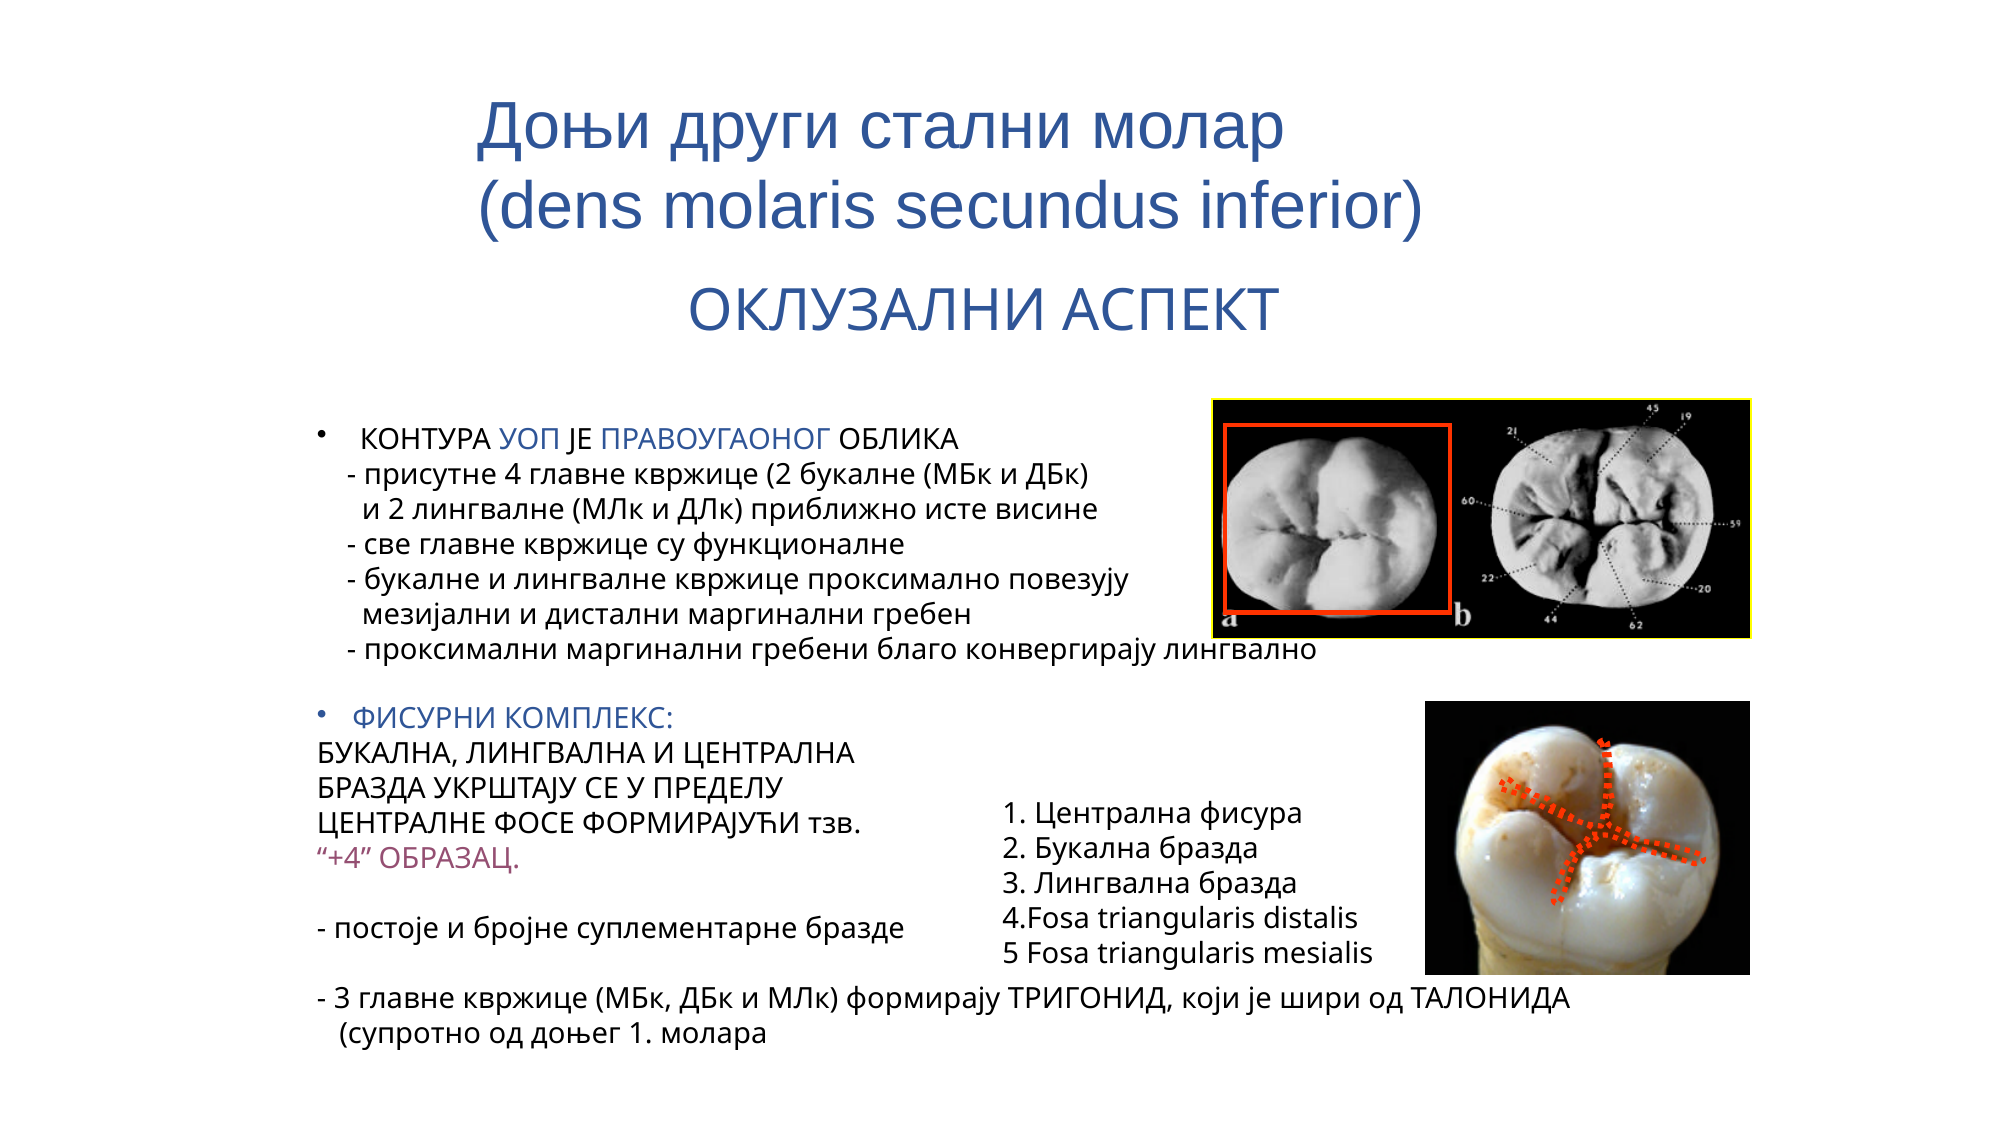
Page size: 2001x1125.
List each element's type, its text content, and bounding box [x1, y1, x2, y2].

text_box 1. Централнa фисура 2. Букалнa браздa 3. Лингвалнa браздa 4.Fosa triangularis distalis 5 Fosa triangularis mesialis [987, 787, 1700, 1027]
picture [1212, 399, 1750, 638]
text_box ОКЛУЗАЛНИ АСПЕКТ [672, 264, 1295, 350]
picture [1424, 701, 1750, 975]
text_box КОНТУРА УОП ЈЕ ПРАВОУГАОНОГ ОБЛИКА - присутне 4 главне квржице (2 букалне (МБк и ДБк) и 2 лингвалне (МЛк и ДЛк) приближно исте висине - све главне квржице су функционалне - букалне и лингвалне квржице проксимално повезују мезијални и дистални маргинални гребен - проксимални маргинални гребени благо конвергирају лингвално ФИСУРНИ КОМПЛЕКС: БУКАЛНА, ЛИНГВАЛНА И ЦЕНТРАЛНА БРАЗДА УКРШТАЈУ СЕ У ПРЕДЕЛУ ЦЕНТРАЛНЕ ФОСЕ ФОРМИРАЈУЋИ тзв. “+4” ОБРАЗАЦ. - постоје и бројне суплементарне бразде - 3 главне квржице (МБк, ДБк и МЛк) формирају ТРИГОНИД, који је шири од ТАЛОНИДА (супротно од доњег 1. молара [302, 377, 1700, 1057]
text_box Доњи други стални молар (dens molaris secundus inferior) [462, 74, 1441, 250]
